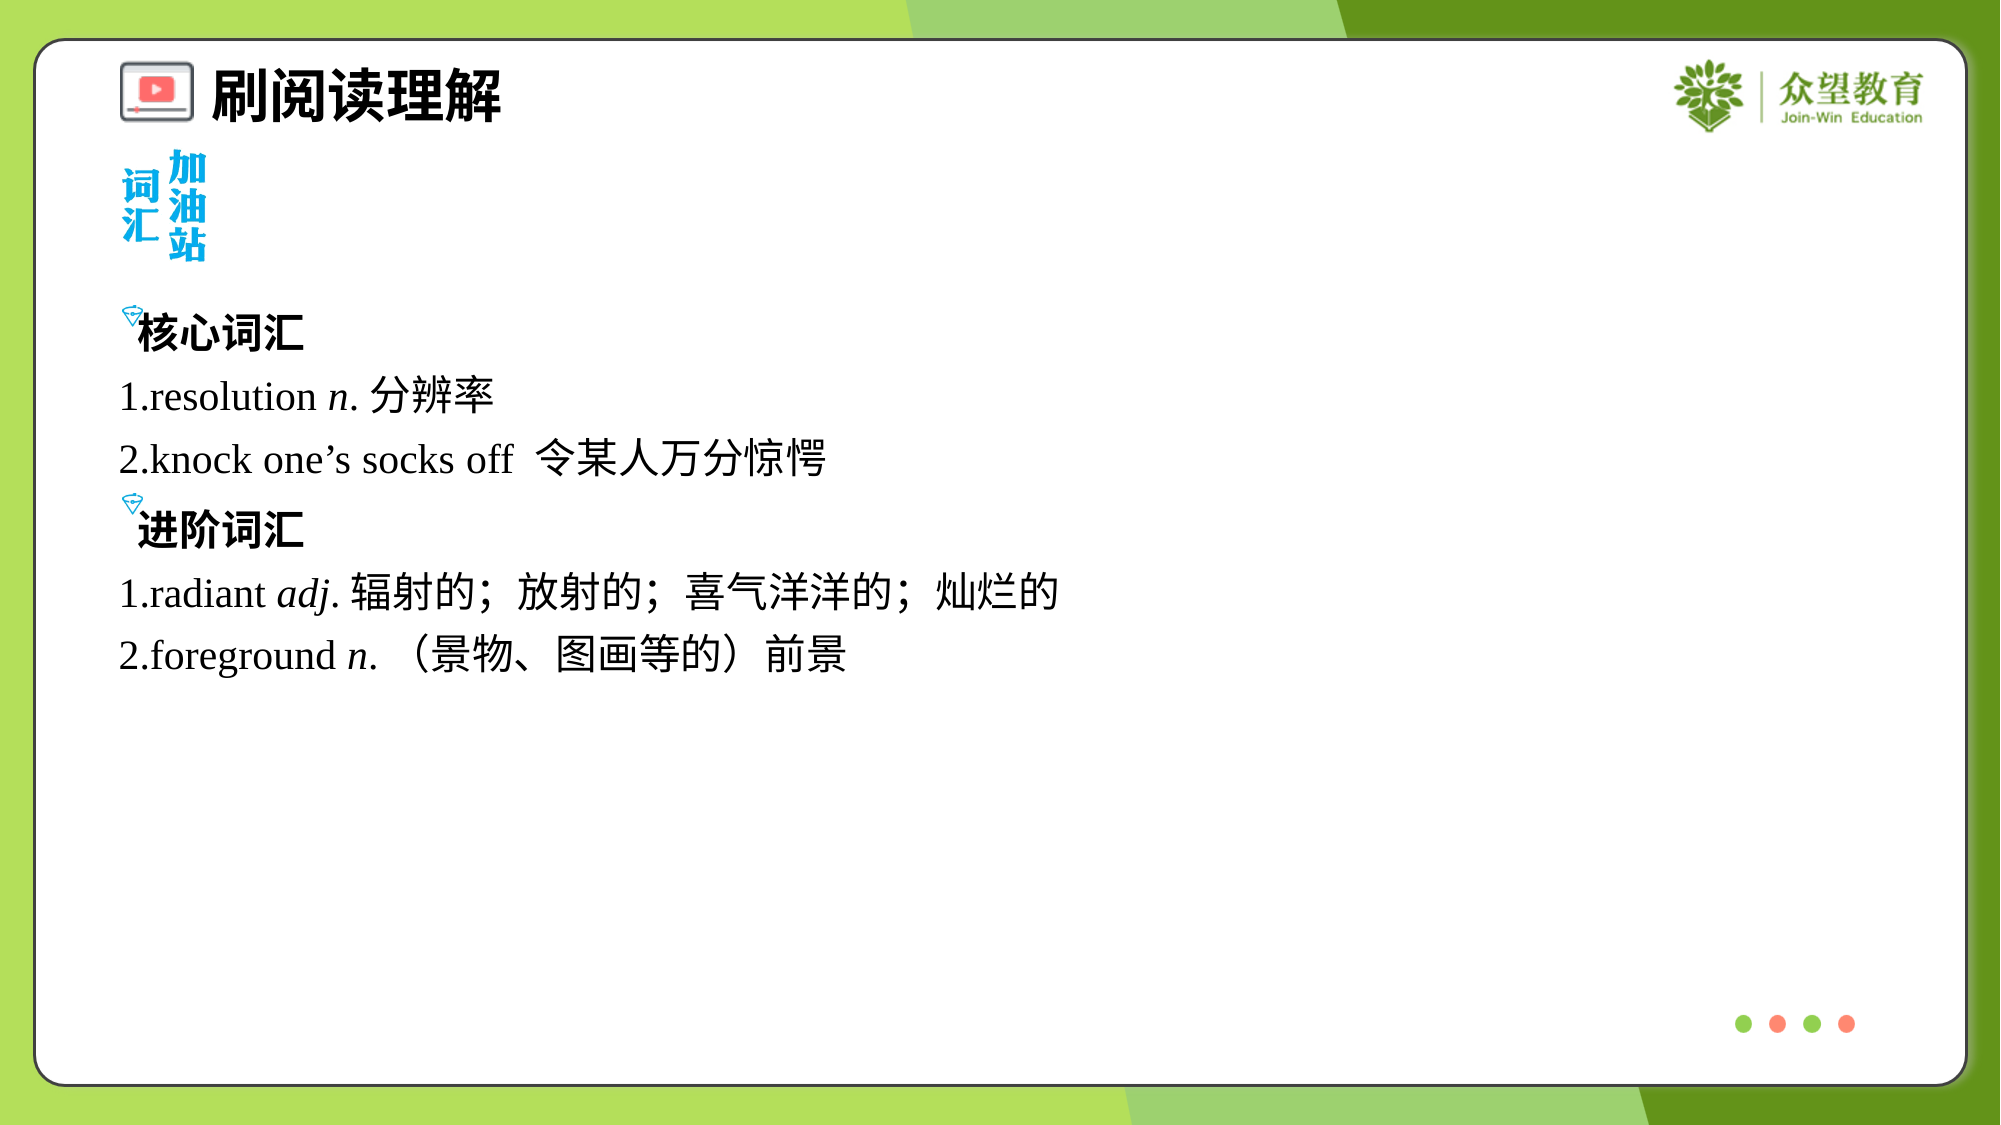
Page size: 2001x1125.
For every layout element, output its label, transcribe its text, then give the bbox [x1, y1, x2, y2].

picture [0, 0, 2000, 1125]
text_box &4& 核心词汇 1.resolution n.分辨率 2.knock one’s socks off 令某人万分惊愕 &5& 进阶词汇 1.radiant adj.辐射的；放射的；喜气洋洋的；灿烂的 2.foreground n.（景物、图画等的）前景 [118, 284, 1882, 655]
